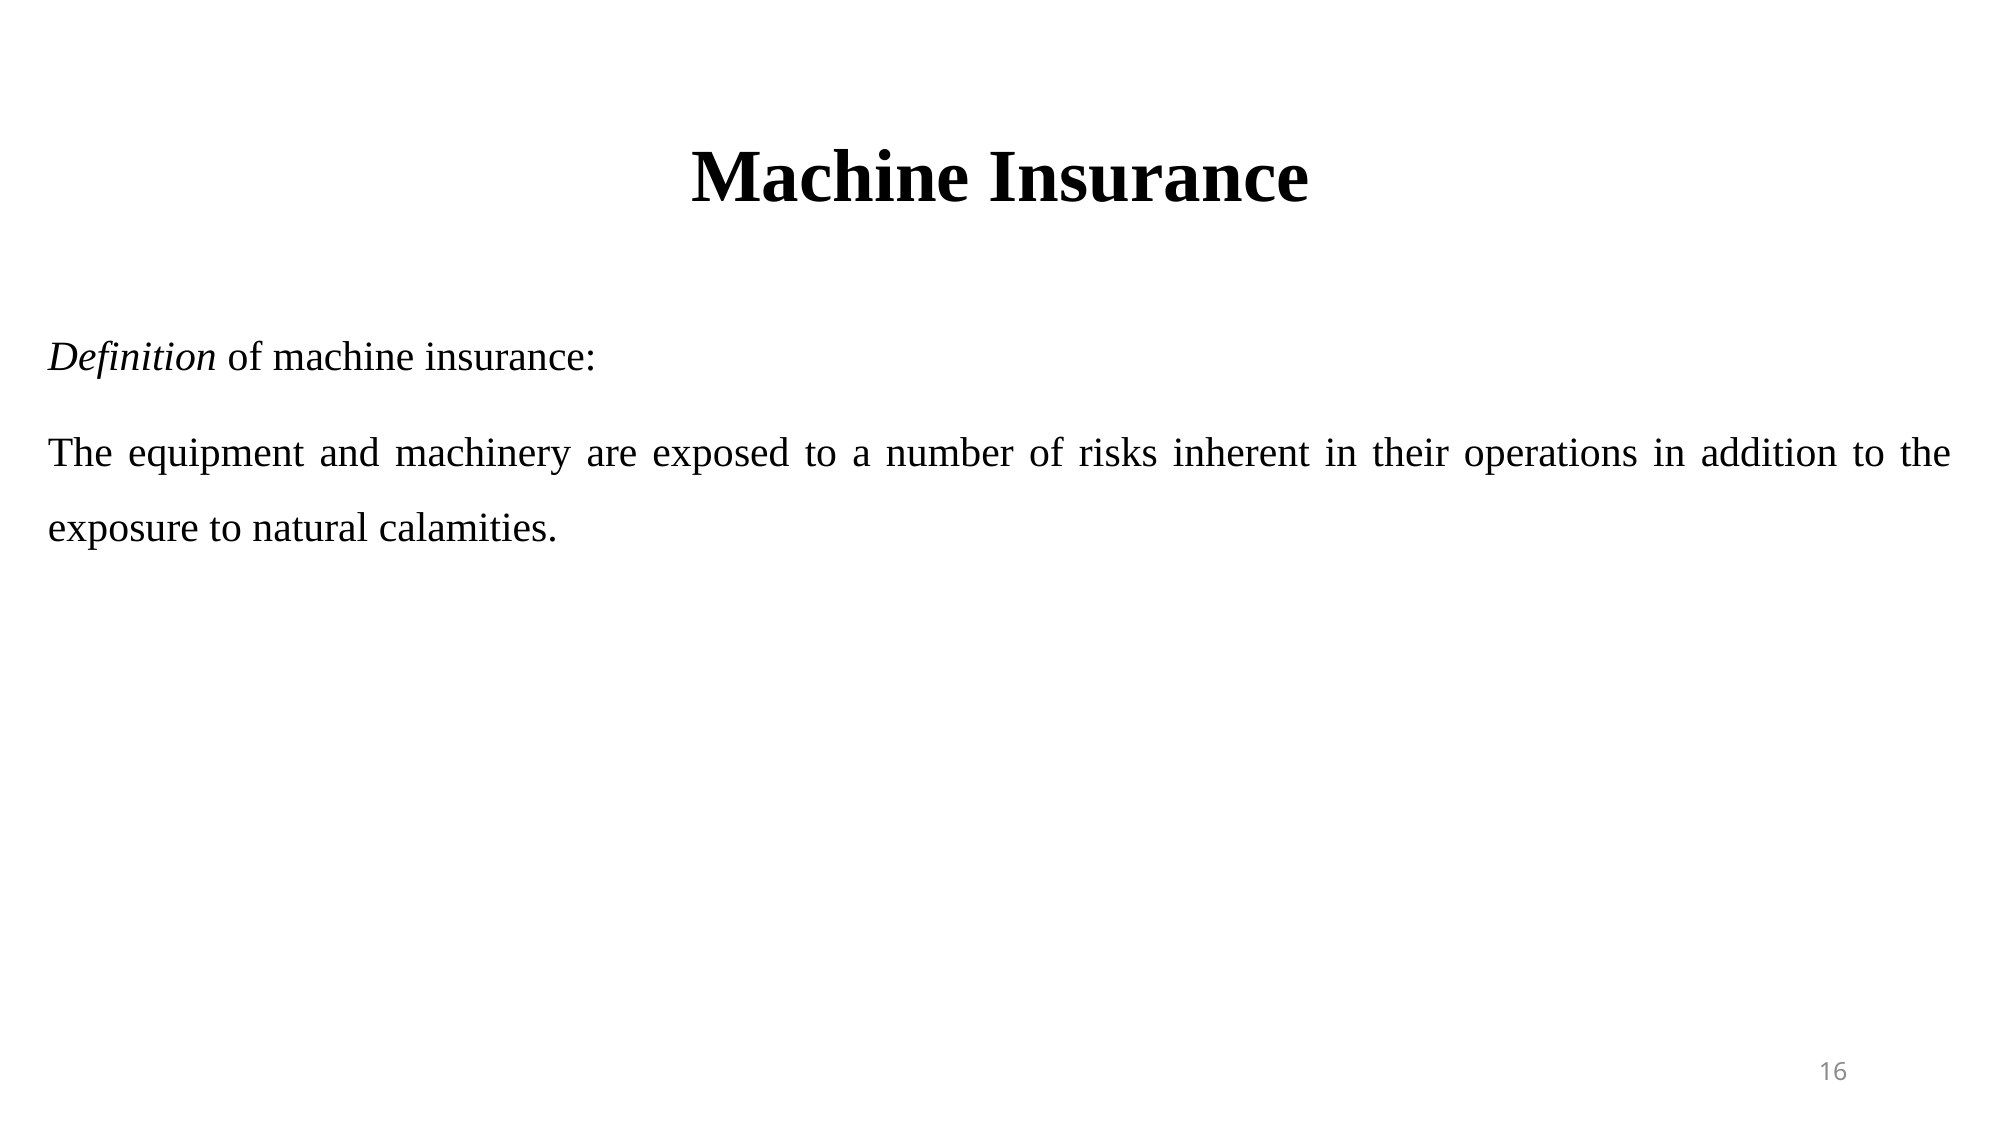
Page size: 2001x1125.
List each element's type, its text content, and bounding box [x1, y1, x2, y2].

title Machine Insurance [32, 107, 1969, 248]
list Definition of machine insurance: The equipment and machinery are exposed to a number of risks inherent in their operations in addition to the exposure to natural calamities. [32, 296, 1969, 949]
slide_number 16 [1412, 1042, 1863, 1103]
